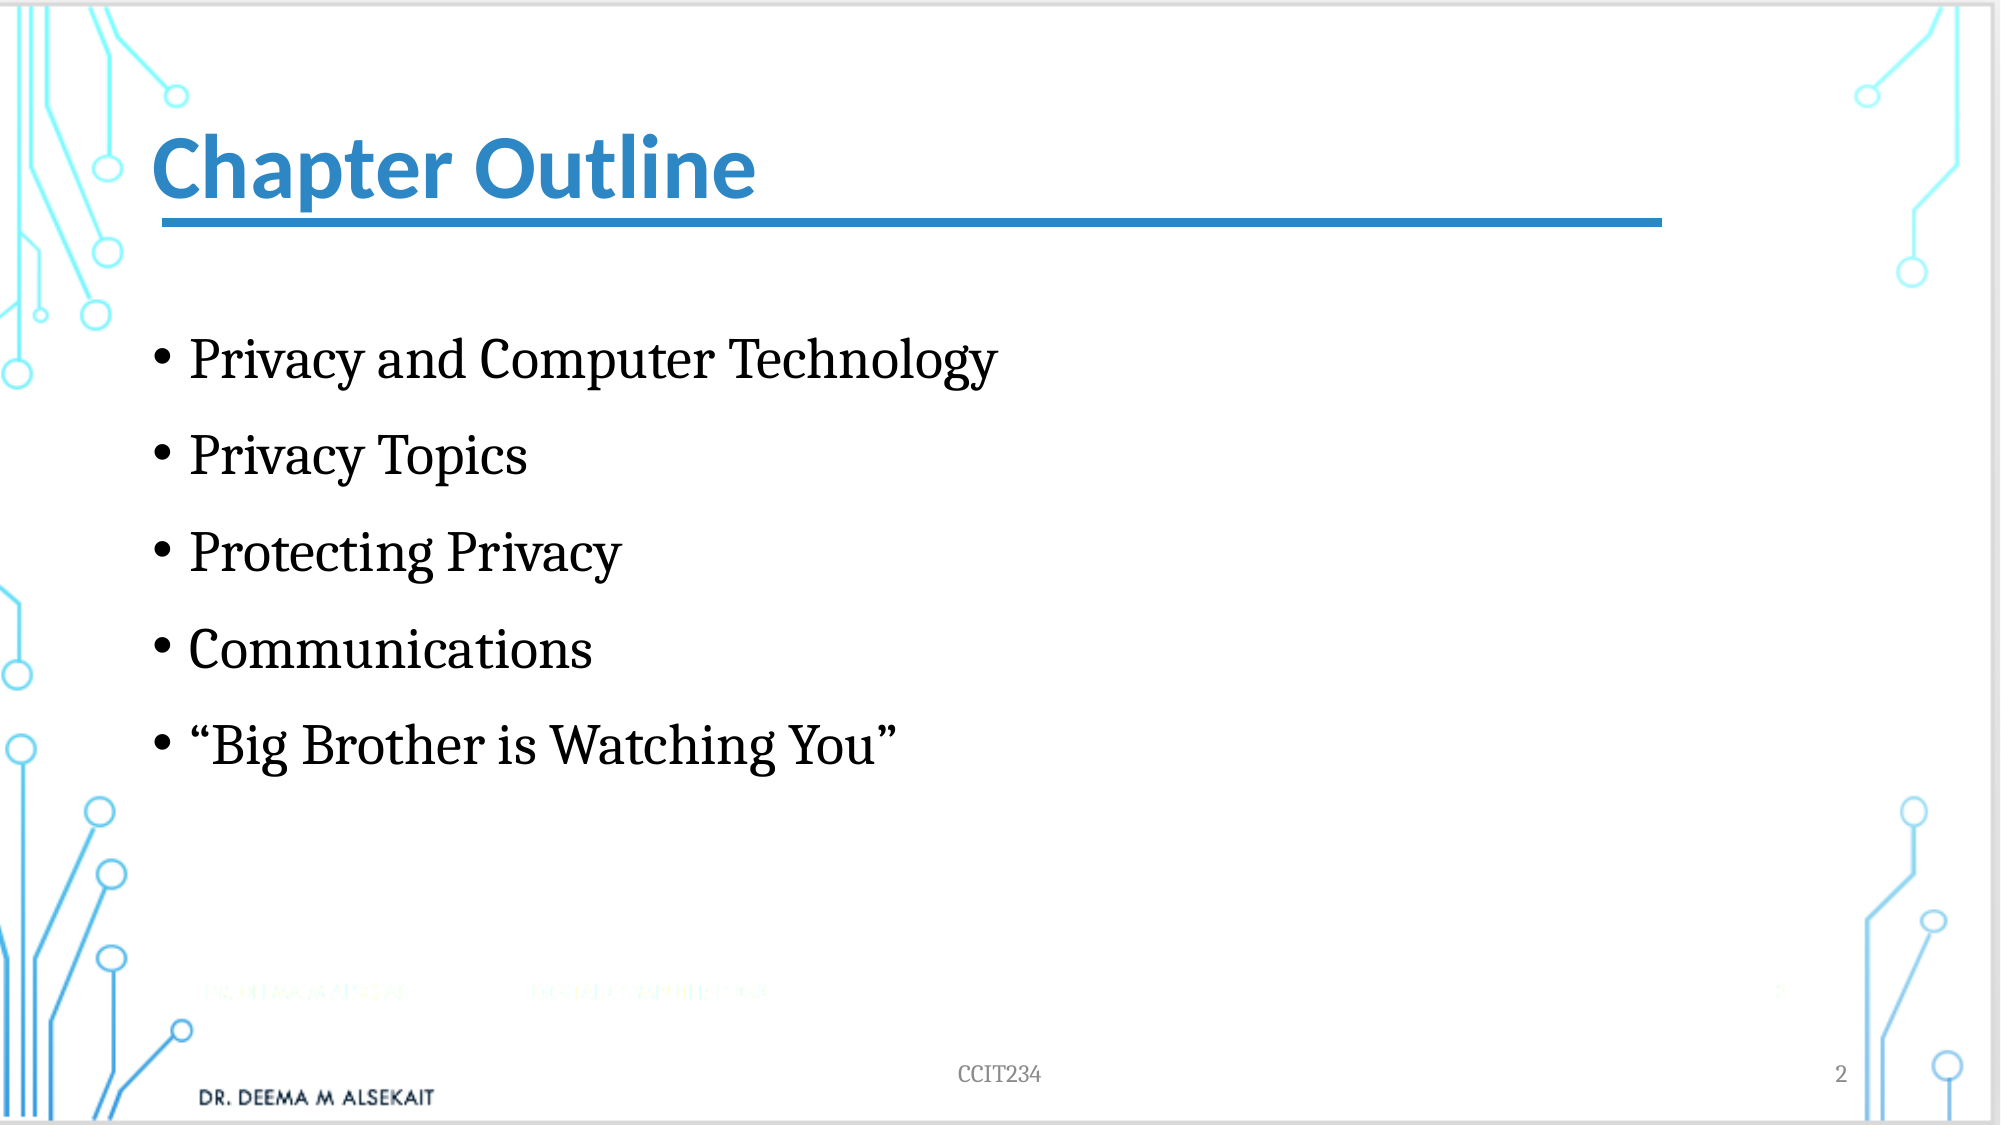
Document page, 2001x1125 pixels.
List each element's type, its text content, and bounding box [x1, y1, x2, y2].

title Chapter Outline [137, 59, 1863, 278]
list Privacy and Computer Technology Privacy Topics Protecting Privacy Communications “Big Brother is Watching You” [137, 299, 1863, 1014]
slide_number 2 [1412, 1042, 1863, 1103]
footer CCIT234 [662, 1042, 1338, 1103]
picture [0, 0, 2001, 1125]
